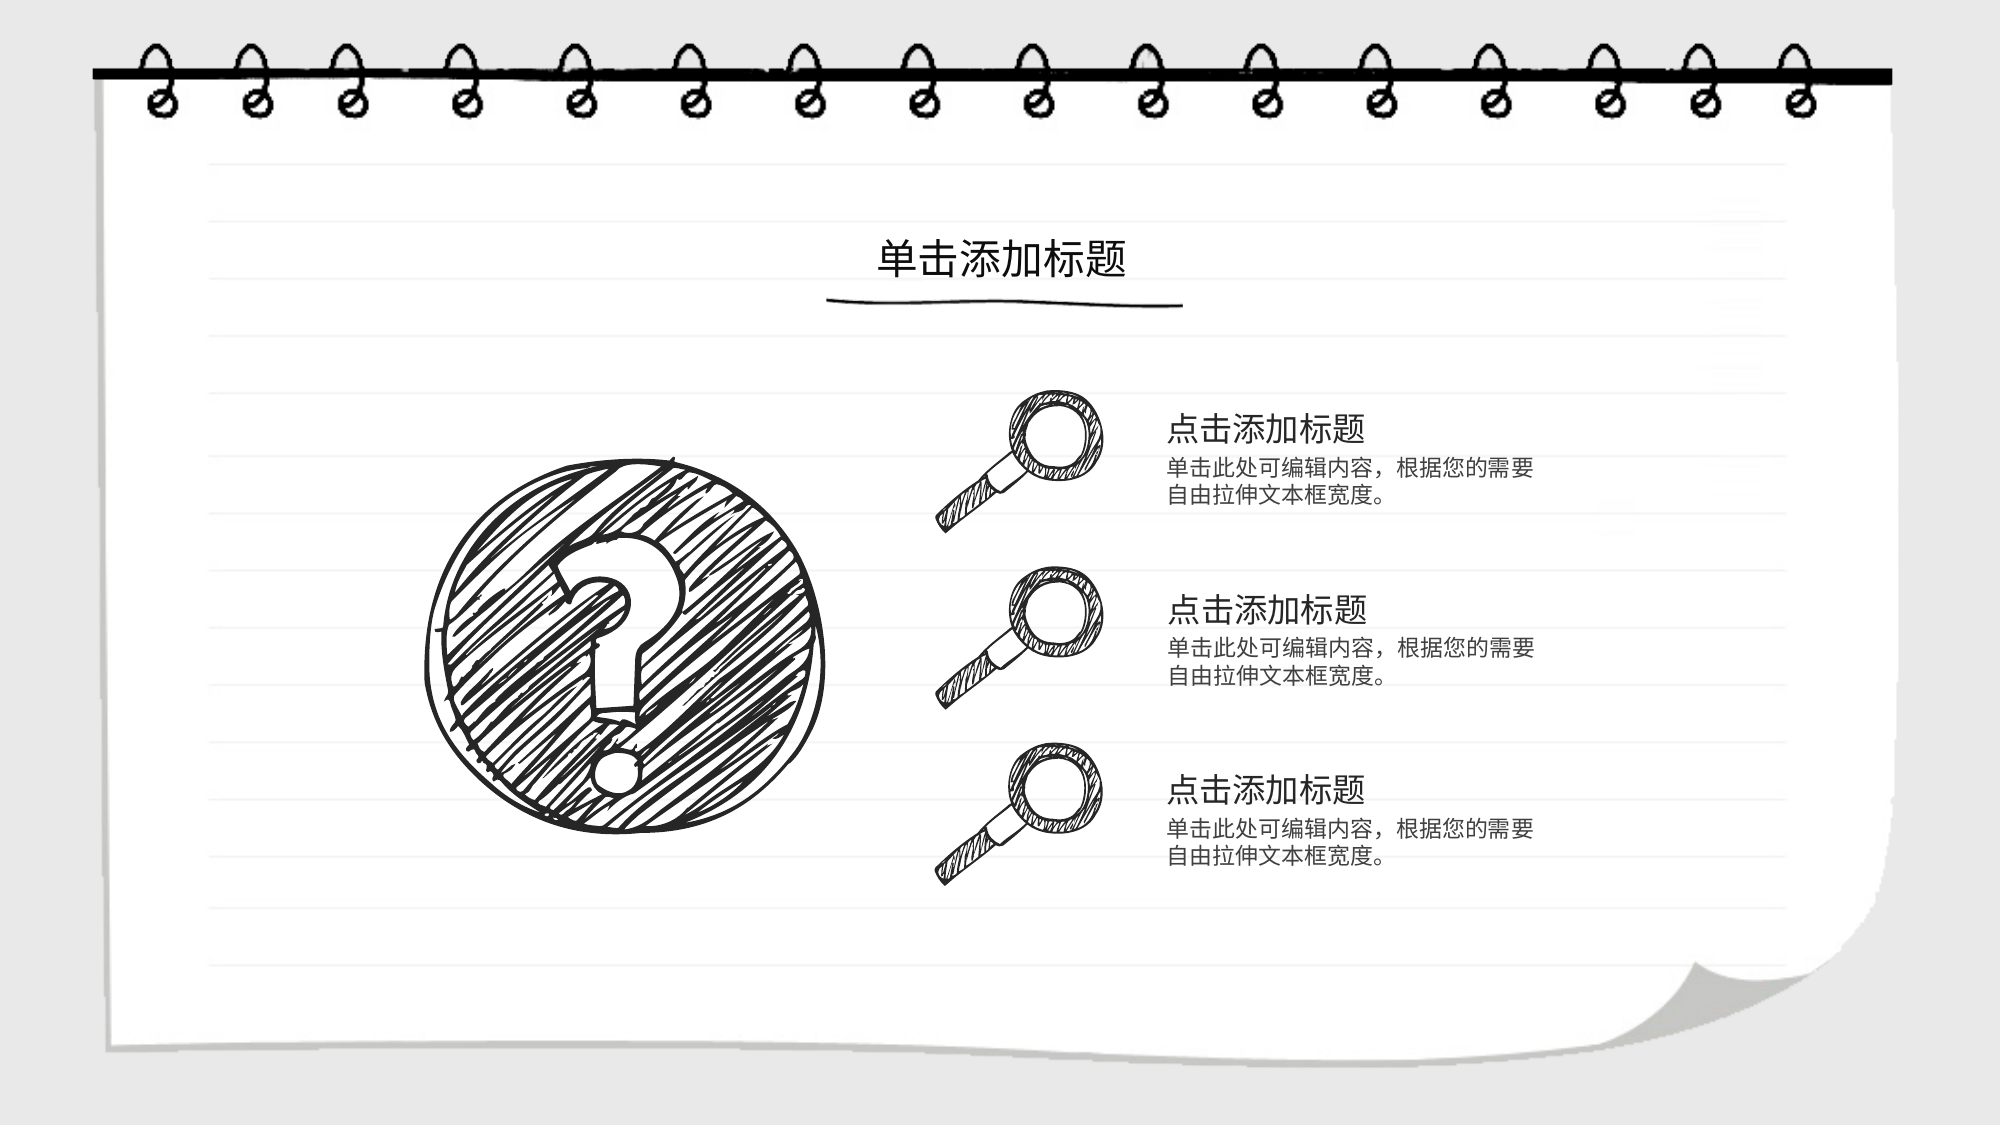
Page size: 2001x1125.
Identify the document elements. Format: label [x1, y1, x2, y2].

text_box [826, 225, 1183, 321]
text_box [1151, 400, 1617, 517]
picture [49, 17, 1935, 1106]
text_box [934, 389, 1112, 534]
text_box [1153, 581, 1618, 698]
text_box [934, 741, 1112, 886]
text_box [934, 565, 1112, 710]
text_box [1151, 761, 1617, 878]
text_box [424, 456, 826, 835]
